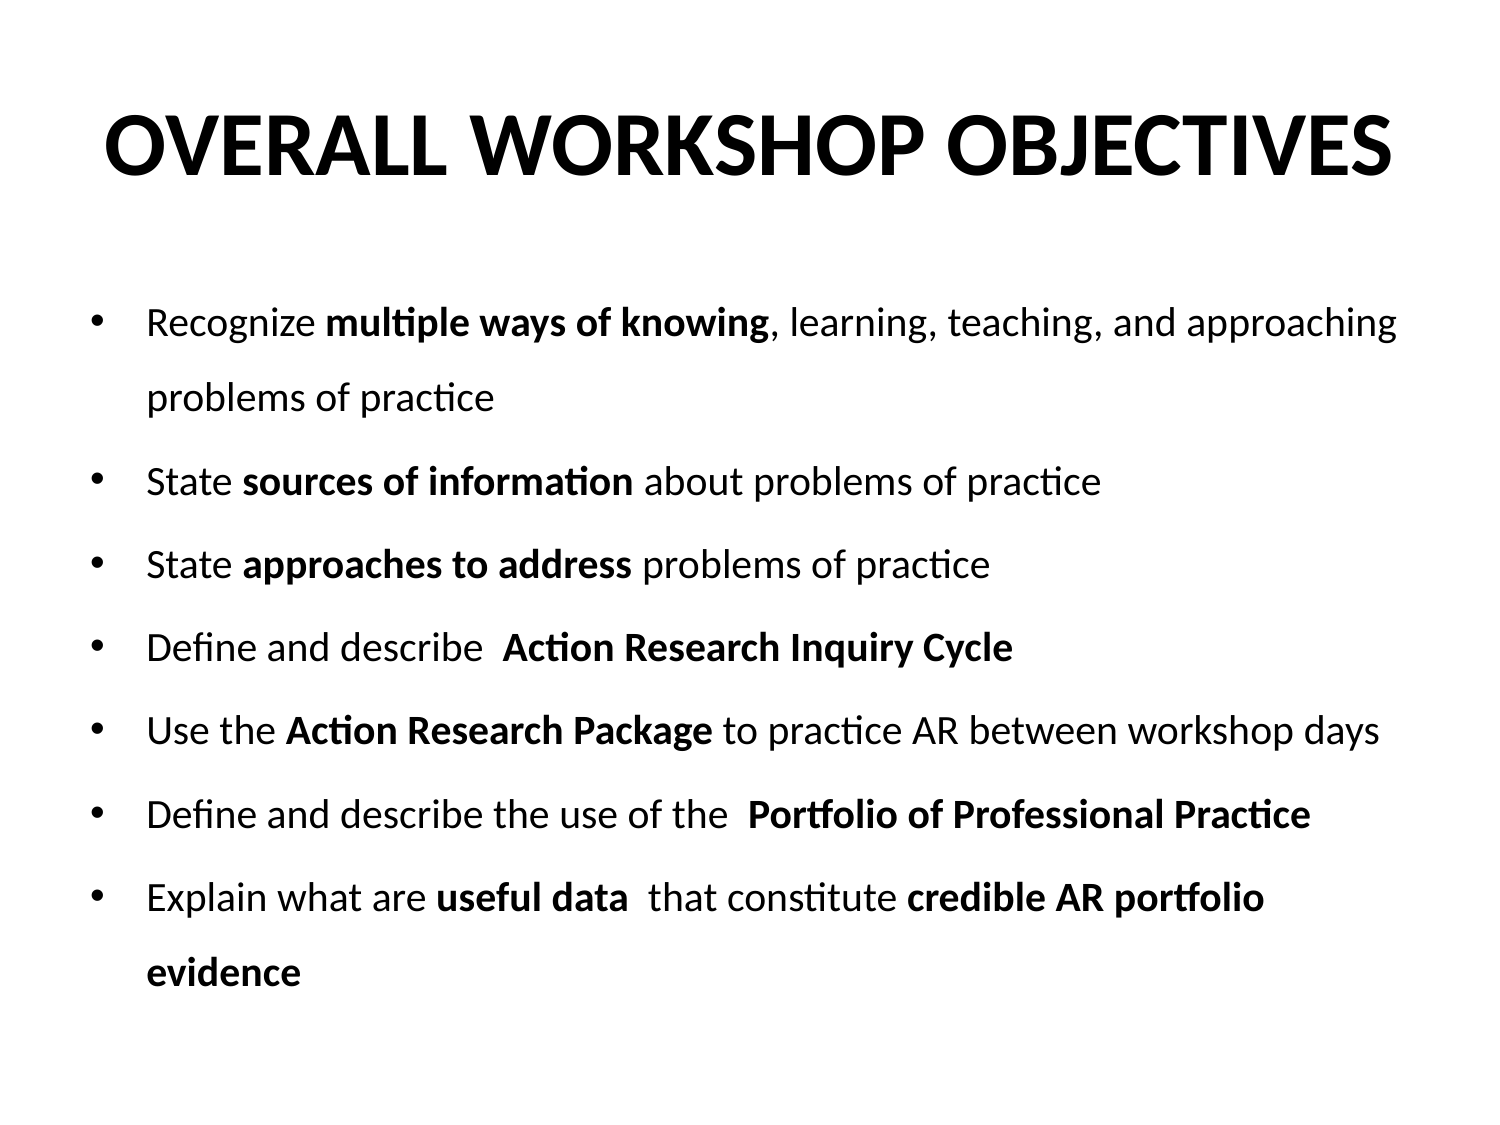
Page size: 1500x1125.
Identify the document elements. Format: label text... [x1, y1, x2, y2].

list Recognize multiple ways of knowing, learning, teaching, and approaching problems of practice State sources of information about problems of practice State approaches to address problems of practice Define and describe Action Research Inquiry Cycle Use the Action Research Package to practice AR between workshop days Define and describe the use of the Portfolio of Professional Practice Explain what are useful data that constitute credible AR portfolio evidence [75, 262, 1425, 1005]
title OVERALL WORKSHOP OBJECTIVES [75, 45, 1425, 233]
